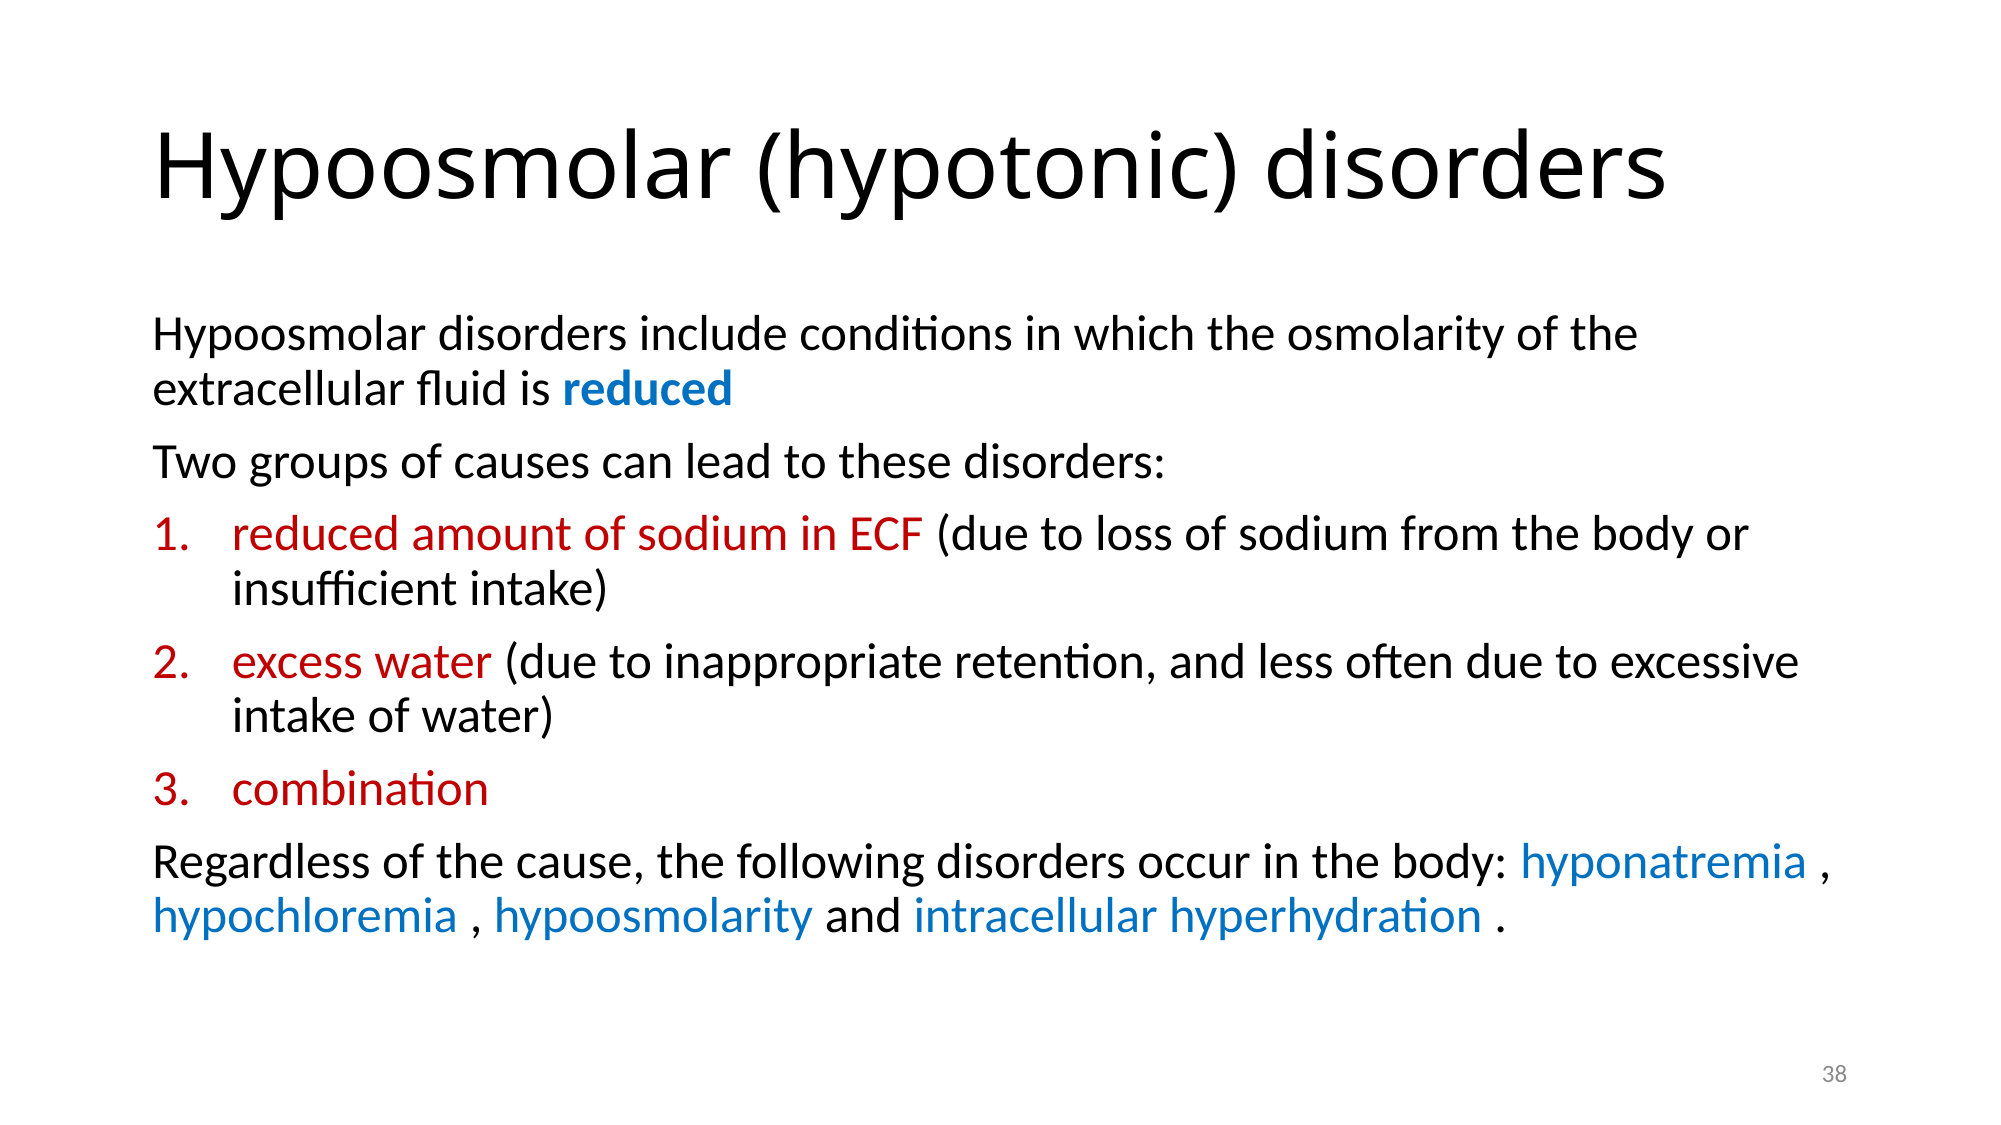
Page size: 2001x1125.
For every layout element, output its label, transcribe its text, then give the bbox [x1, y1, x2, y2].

list Hypoosmolar disorders include conditions in which the osmolarity of the extracellular fluid is reduced Two groups of causes can lead to these disorders: reduced amount of sodium in ECF (due to loss of sodium from the body or insufficient intake) excess water (due to inappropriate retention, and less often due to excessive intake of water) combination Regardless of the cause, the following disorders occur in the body: hyponatremia , hypochloremia , hypoosmolarity and intracellular hyperhydration . [137, 299, 1863, 1014]
slide_number 38 [1412, 1042, 1863, 1103]
title Hypoosmolar (hypotonic) disorders [137, 59, 1863, 278]
